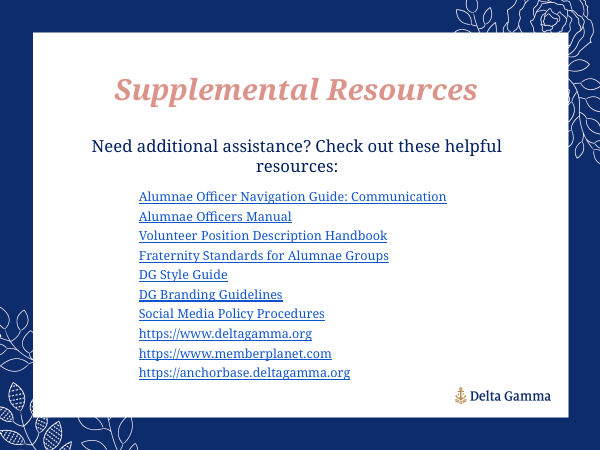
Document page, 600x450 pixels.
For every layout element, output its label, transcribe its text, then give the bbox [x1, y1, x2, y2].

text_box Alumnae Officer Navigation Guide: Communication Alumnae Officers Manual Volunteer Position Description Handbook Fraternity Standards for Alumnae Groups DG Style Guide DG Branding Guidelines Social Media Policy Procedures https://www.deltagamma.org https://www.memberplanet.com https://anchorbase.deltagamma.org [123, 171, 477, 382]
text_box Need additional assistance? Check out these helpful resources: [51, 121, 544, 191]
picture [0, 0, 600, 450]
text_box Supplemental Resources [75, 56, 525, 113]
